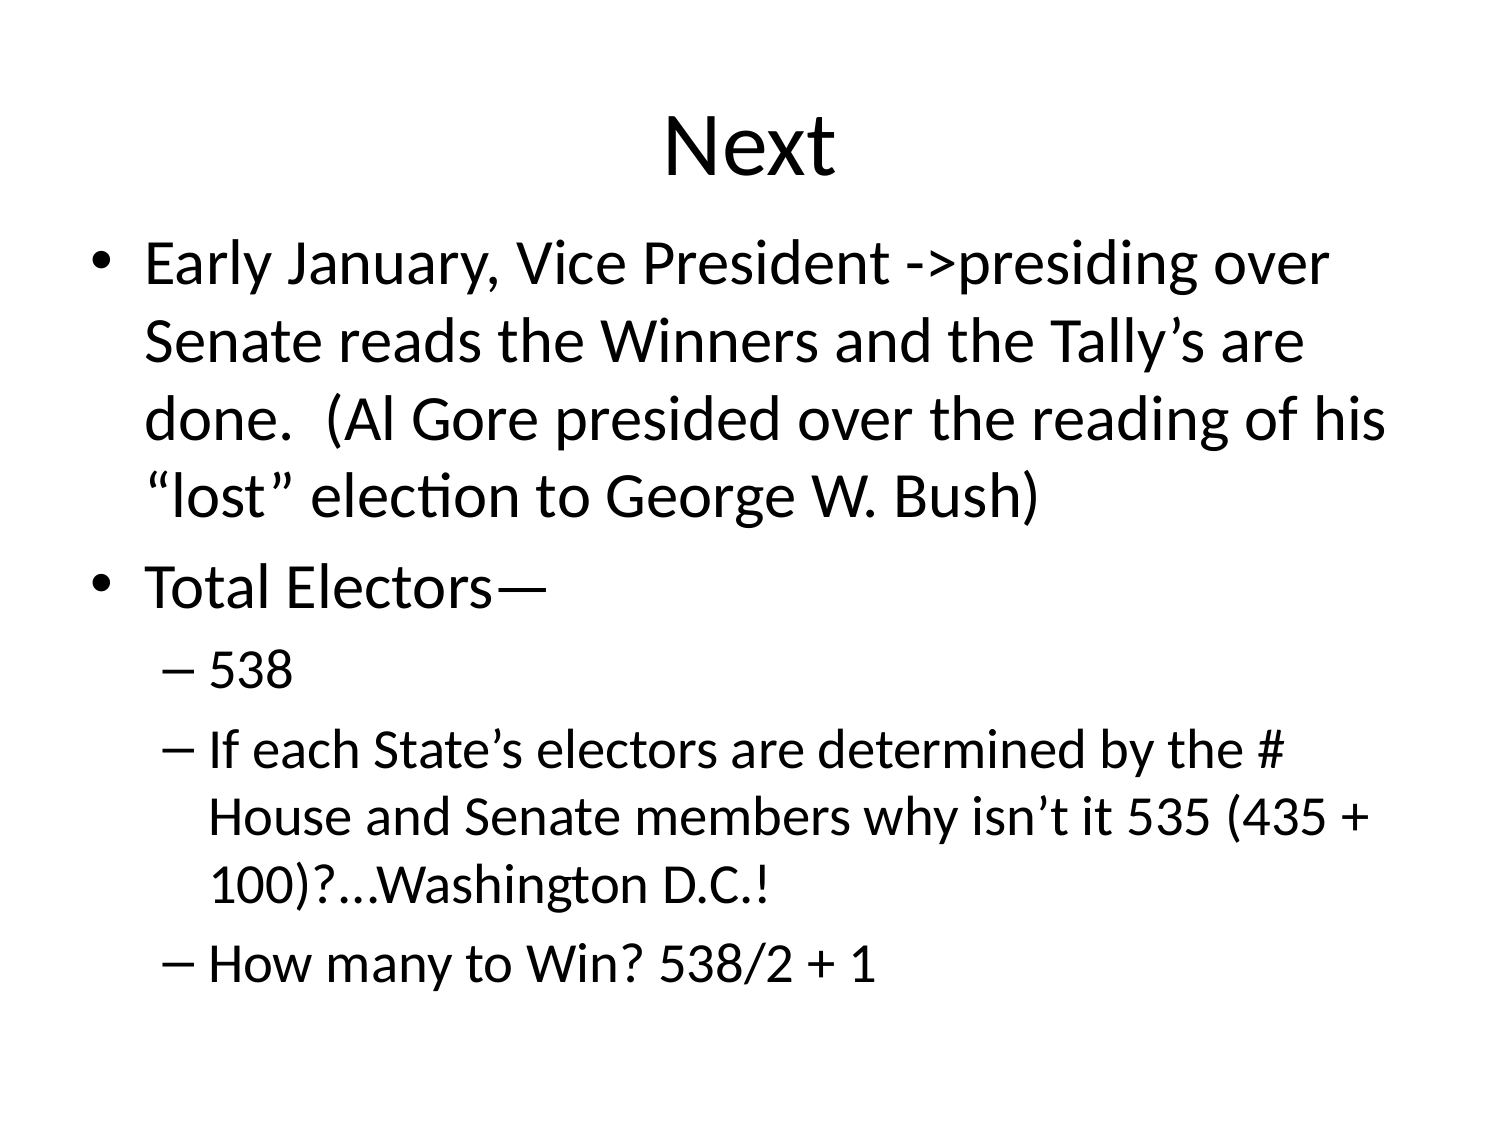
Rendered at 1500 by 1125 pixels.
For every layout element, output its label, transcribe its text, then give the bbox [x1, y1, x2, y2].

list Early January, Vice President ->presiding over Senate reads the Winners and the Tally’s are done. (Al Gore presided over the reading of his “lost” election to George W. Bush) Total Electors— 538 If each State’s electors are determined by the # House and Senate members why isn’t it 535 (435 + 100)?...Washington D.C.! How many to Win? 538/2 + 1 [75, 212, 1425, 1005]
title Next [75, 45, 1425, 212]
